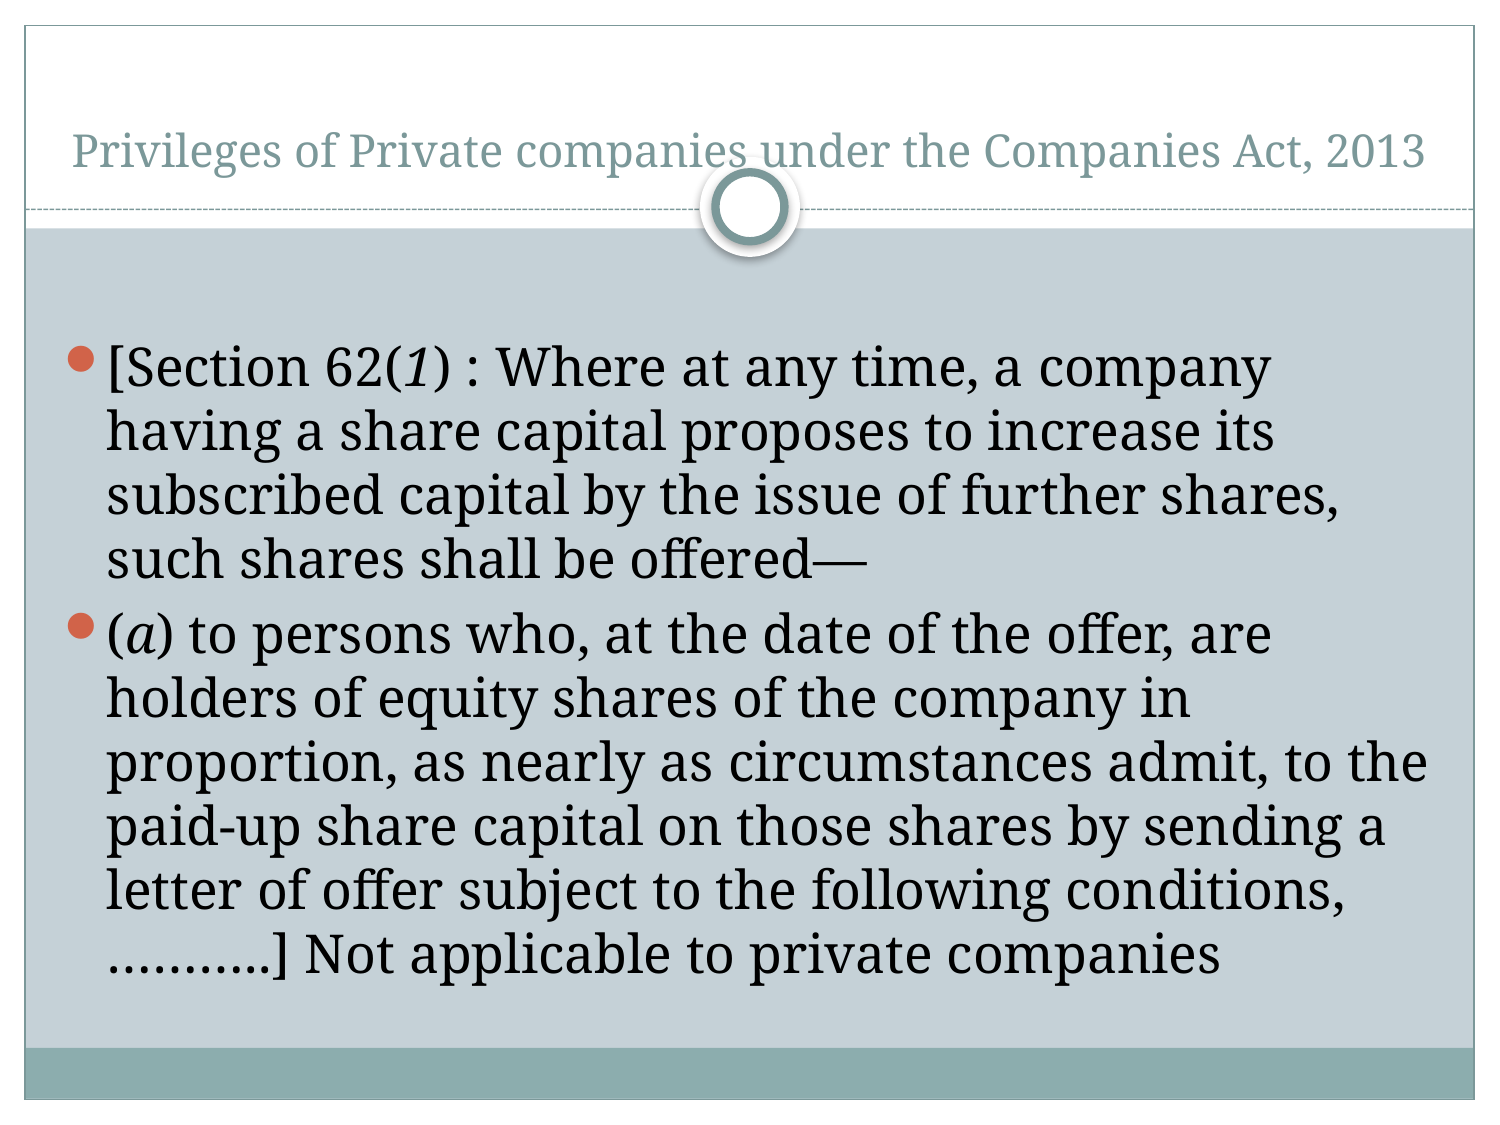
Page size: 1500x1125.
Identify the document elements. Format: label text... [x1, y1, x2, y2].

title Privileges of Private companies under the Companies Act, 2013 [49, 60, 1450, 185]
list [Section 62(1) : Where at any time, a company having a share capital proposes to increase its subscribed capital by the issue of further shares, such shares shall be offered— (a) to persons who, at the date of the offer, are holders of equity shares of the company in proportion, as nearly as circumstances admit, to the paid-up share capital on those shares by sending a letter of offer subject to the following conditions, ………..] Not applicable to private companies [49, 250, 1445, 1001]
